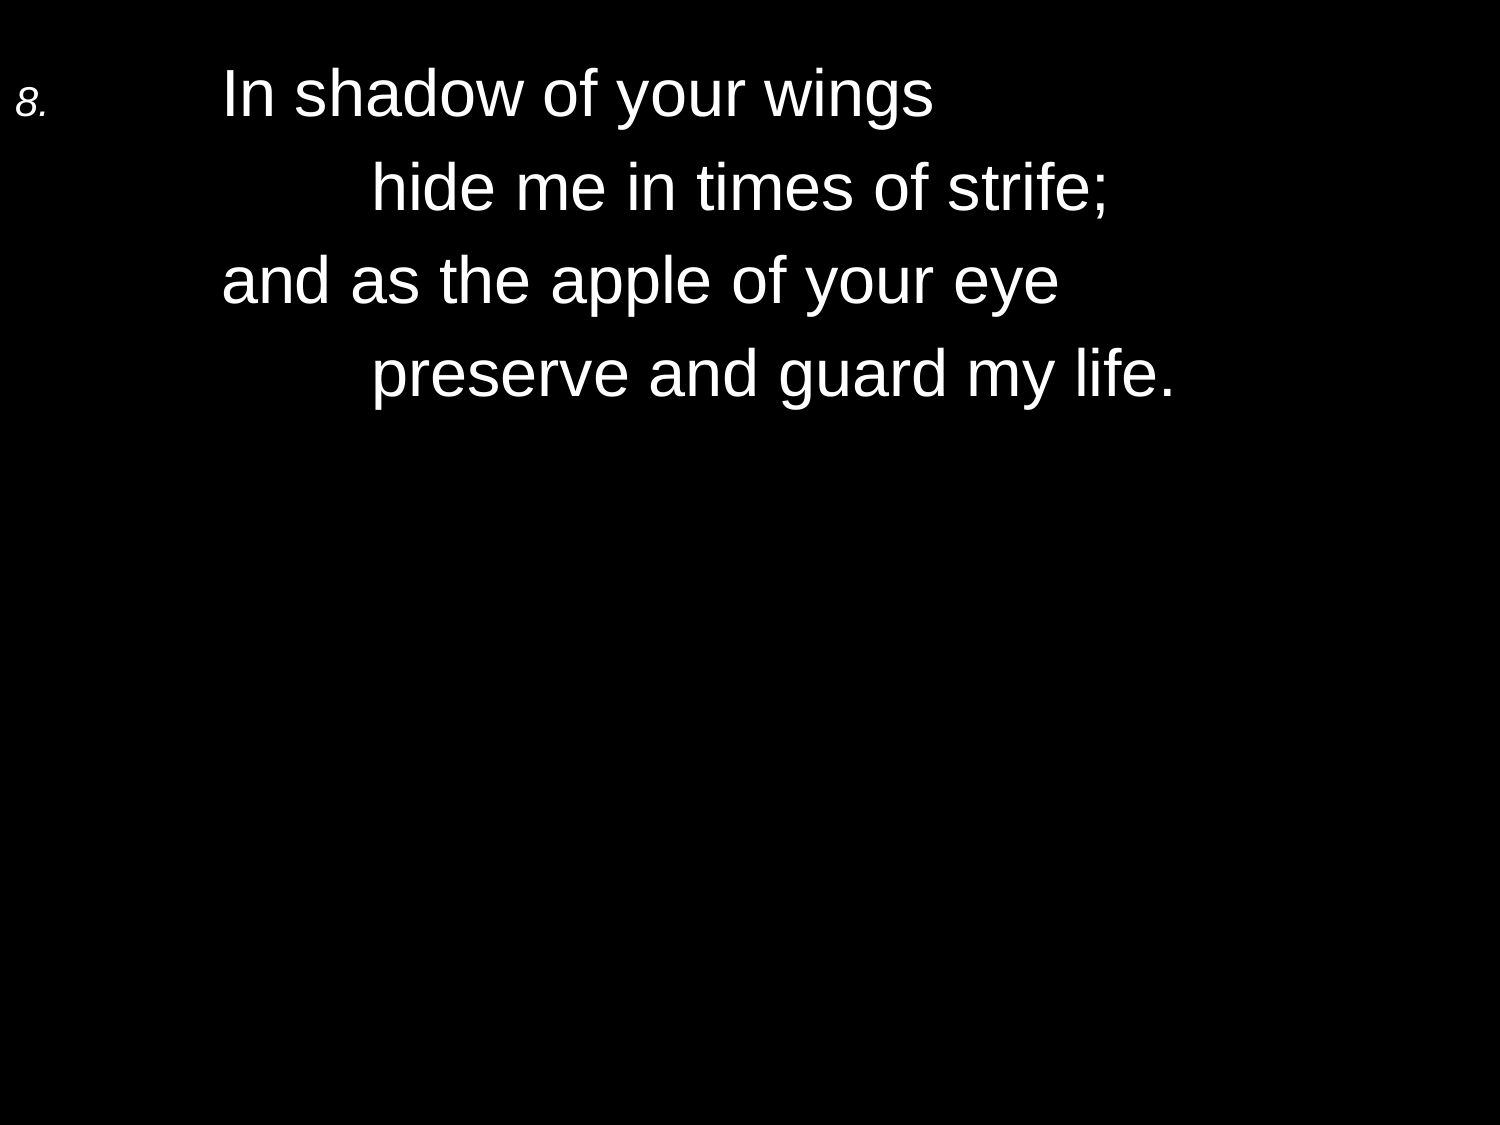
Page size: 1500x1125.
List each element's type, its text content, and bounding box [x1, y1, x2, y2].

list 8. In shadow of your wings hide me in times of strife; and as the apple of your eye preserve and guard my life. [0, 42, 1500, 1047]
